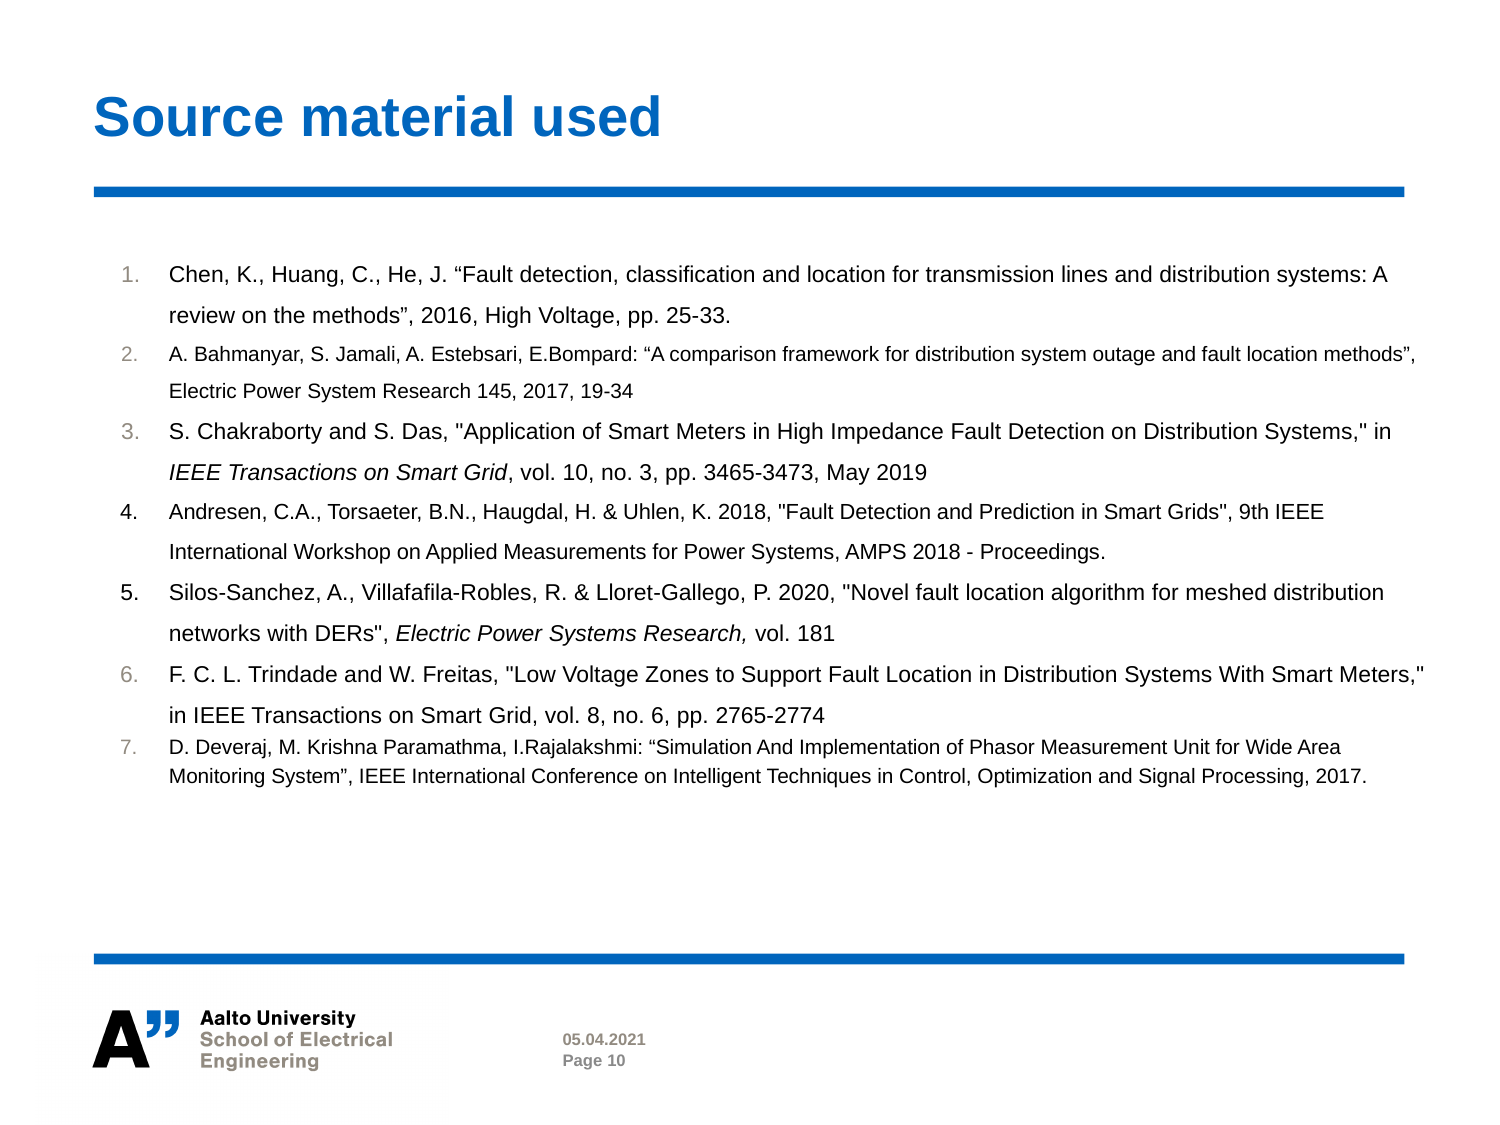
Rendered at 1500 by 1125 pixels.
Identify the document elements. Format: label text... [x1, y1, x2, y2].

title Source material used [93, 80, 1369, 228]
list Chen, K., Huang, C., He, J. “Fault detection, classification and location for transmission lines and distribution systems: A review on the methods”, 2016, High Voltage, pp. 25-33. A. Bahmanyar, S. Jamali, A. Estebsari, E.Bompard: “A comparison framework for distribution system outage and fault location methods”, Electric Power System Research 145, 2017, 19-34 S. Chakraborty and S. Das, "Application of Smart Meters in High Impedance Fault Detection on Distribution Systems," in IEEE Transactions on Smart Grid, vol. 10, no. 3, pp. 3465-3473, May 2019 Andresen, C.A., Torsaeter, B.N., Haugdal, H. & Uhlen, K. 2018, "Fault Detection and Prediction in Smart Grids", 9th IEEE International Workshop on Applied Measurements for Power Systems, AMPS 2018 - Proceedings. Silos-Sanchez, A., Villafafila-Robles, R. & Lloret-Gallego, P. 2020, "Novel fault location algorithm for meshed distribution networks with DERs", Electric Power Systems Research, vol. 181 F. C. L. Trindade and W. Freitas, "Low Voltage Zones to Support Fault Location in Distribution Systems With Smart Meters," in IEEE Transactions on Smart Grid, vol. 8, no. 6, pp. 2765-2774 D. Deveraj, M. Krishna Paramathma, I.Rajalakshmi: “Simulation And Implementation of Phasor Measurement Unit for Wide Area Monitoring System”, IEEE International Conference on Intelligent Techniques in Control, Optimization and Signal Processing, 2017. [93, 245, 1429, 925]
slide_number Page 10 [562, 1050, 816, 1071]
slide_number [562, 1029, 816, 1050]
picture [35, 953, 449, 1125]
